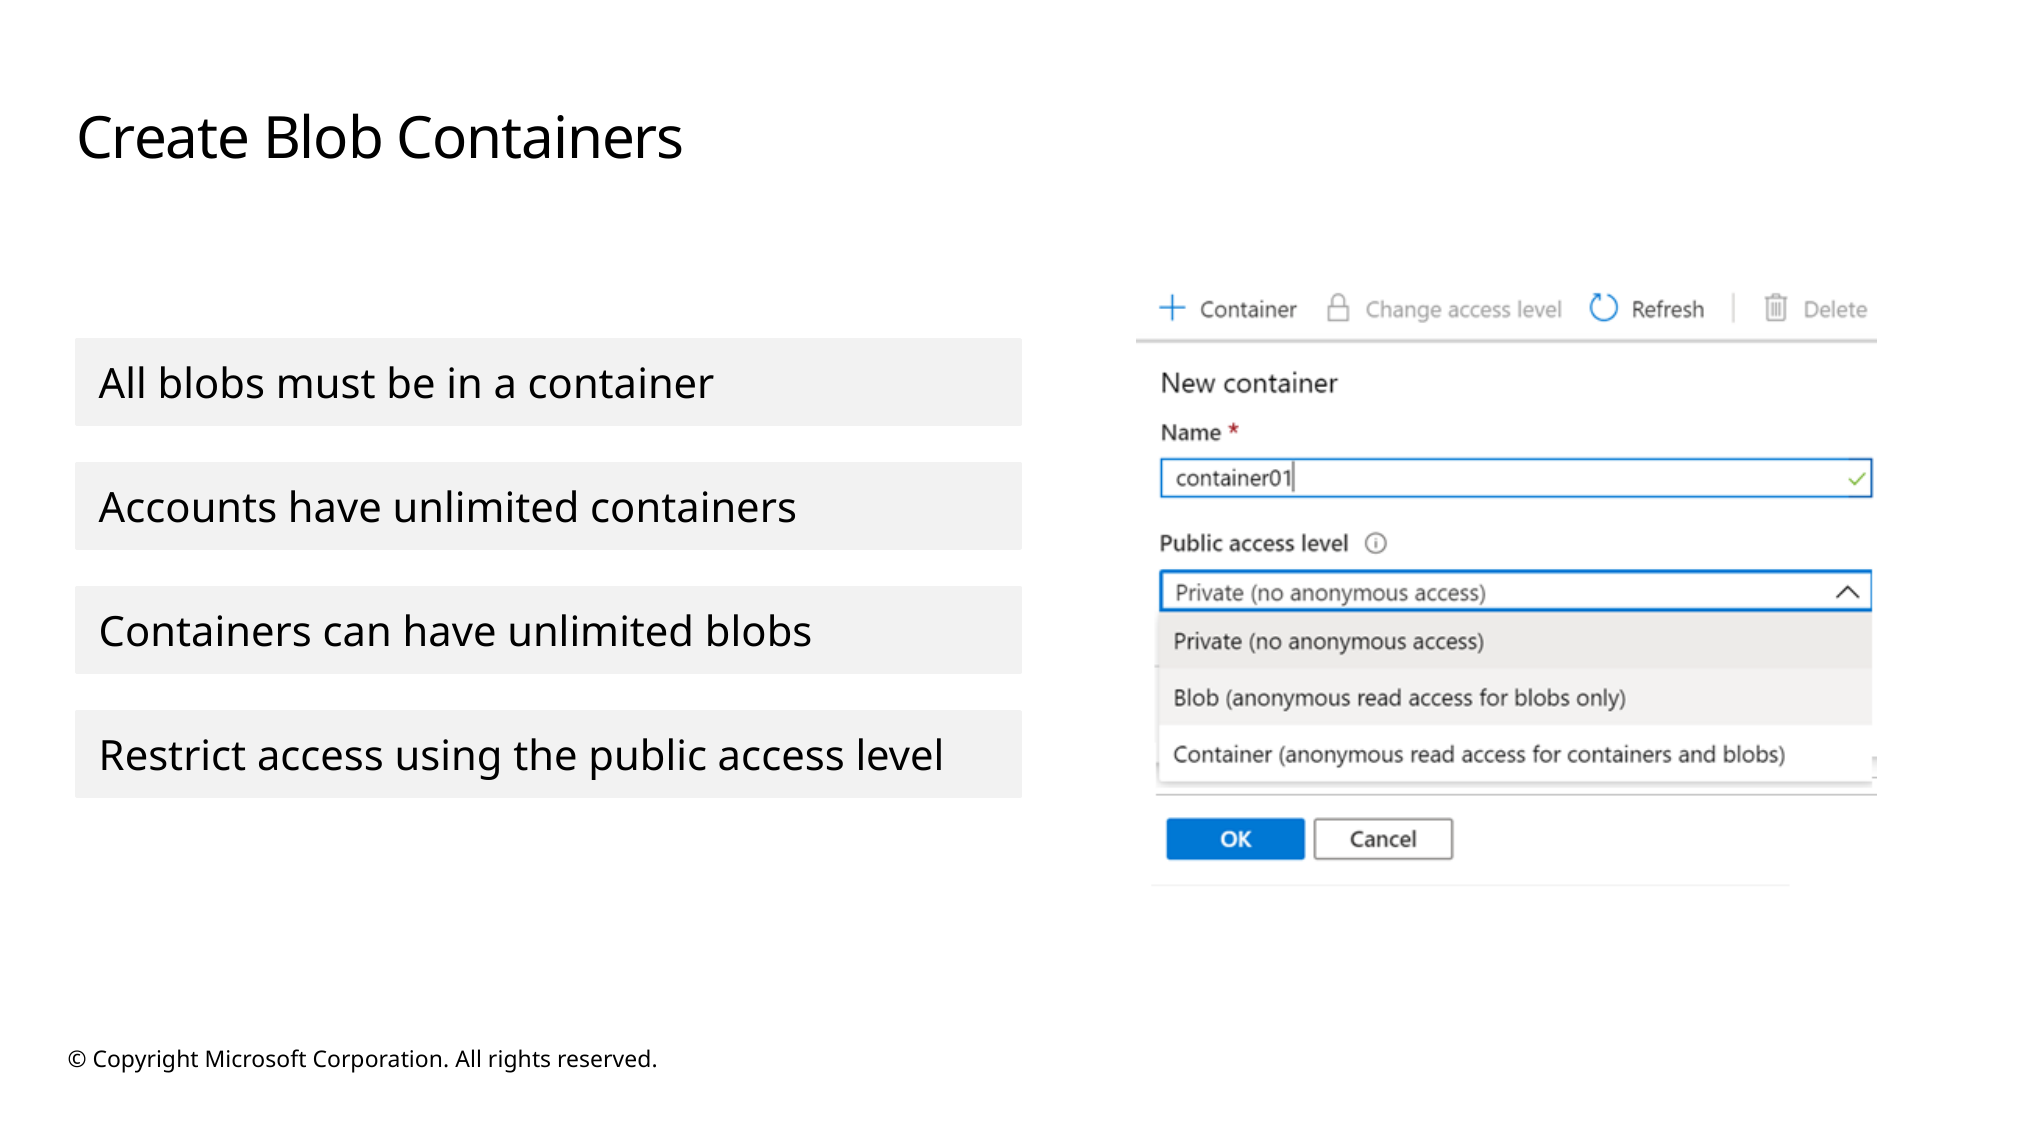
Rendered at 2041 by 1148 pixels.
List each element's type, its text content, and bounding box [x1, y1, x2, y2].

title Create Blob Containers [76, 93, 1968, 230]
text_box Containers can have unlimited blobs [76, 587, 1021, 673]
text_box All blobs must be in a container [76, 339, 1021, 425]
picture [1136, 284, 1878, 891]
text_box Accounts have unlimited containers [76, 463, 1021, 549]
text_box Restrict access using the public access level [76, 711, 1021, 797]
